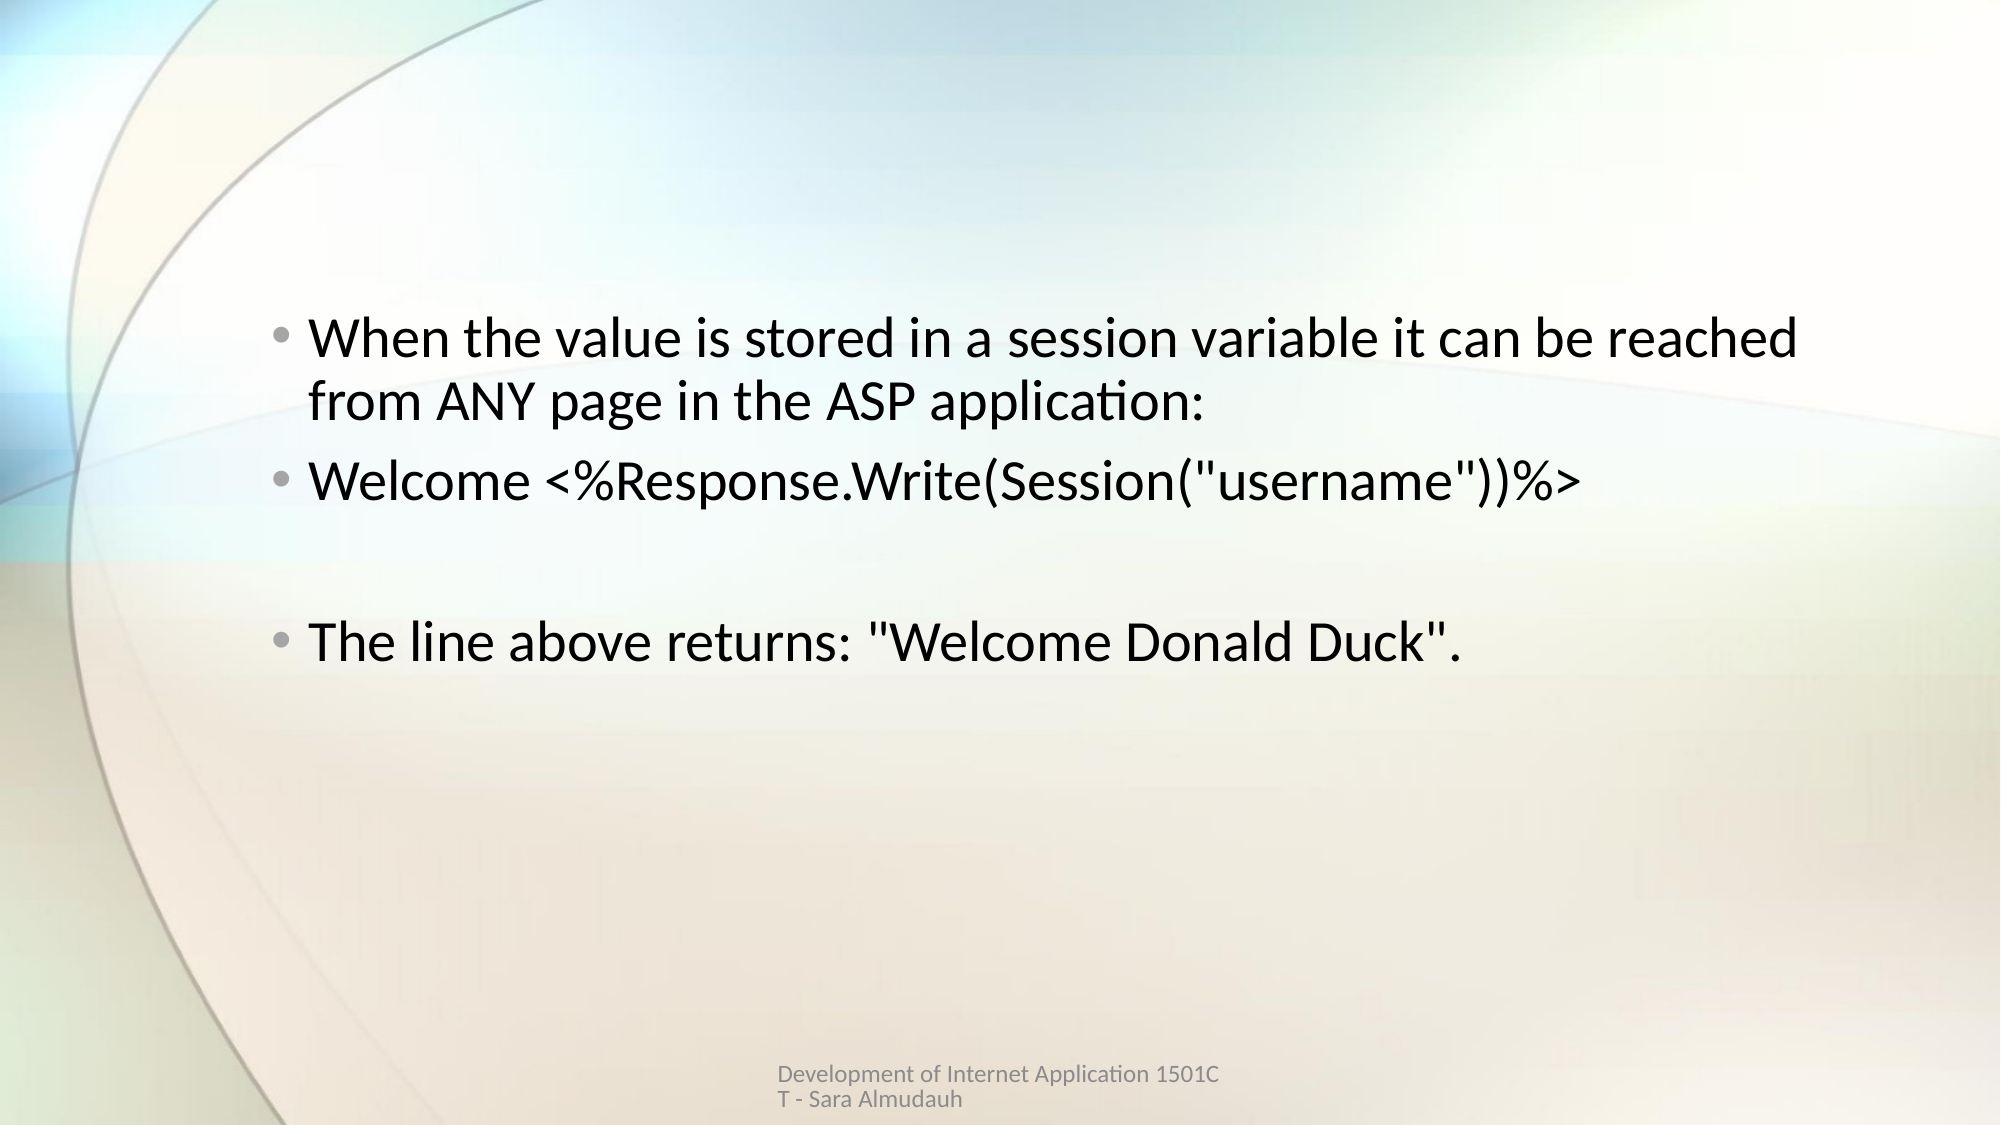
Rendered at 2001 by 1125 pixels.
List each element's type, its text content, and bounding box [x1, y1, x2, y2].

footer Development of Internet Application 1501CT - Sara Almudauh [762, 1042, 1238, 1103]
list When the value is stored in a session variable it can be reached from ANY page in the ASP application: Welcome <%Response.Write(Session("username"))%> The line above returns: "Welcome Donald Duck". [256, 299, 1863, 1014]
picture [0, 0, 2001, 1125]
